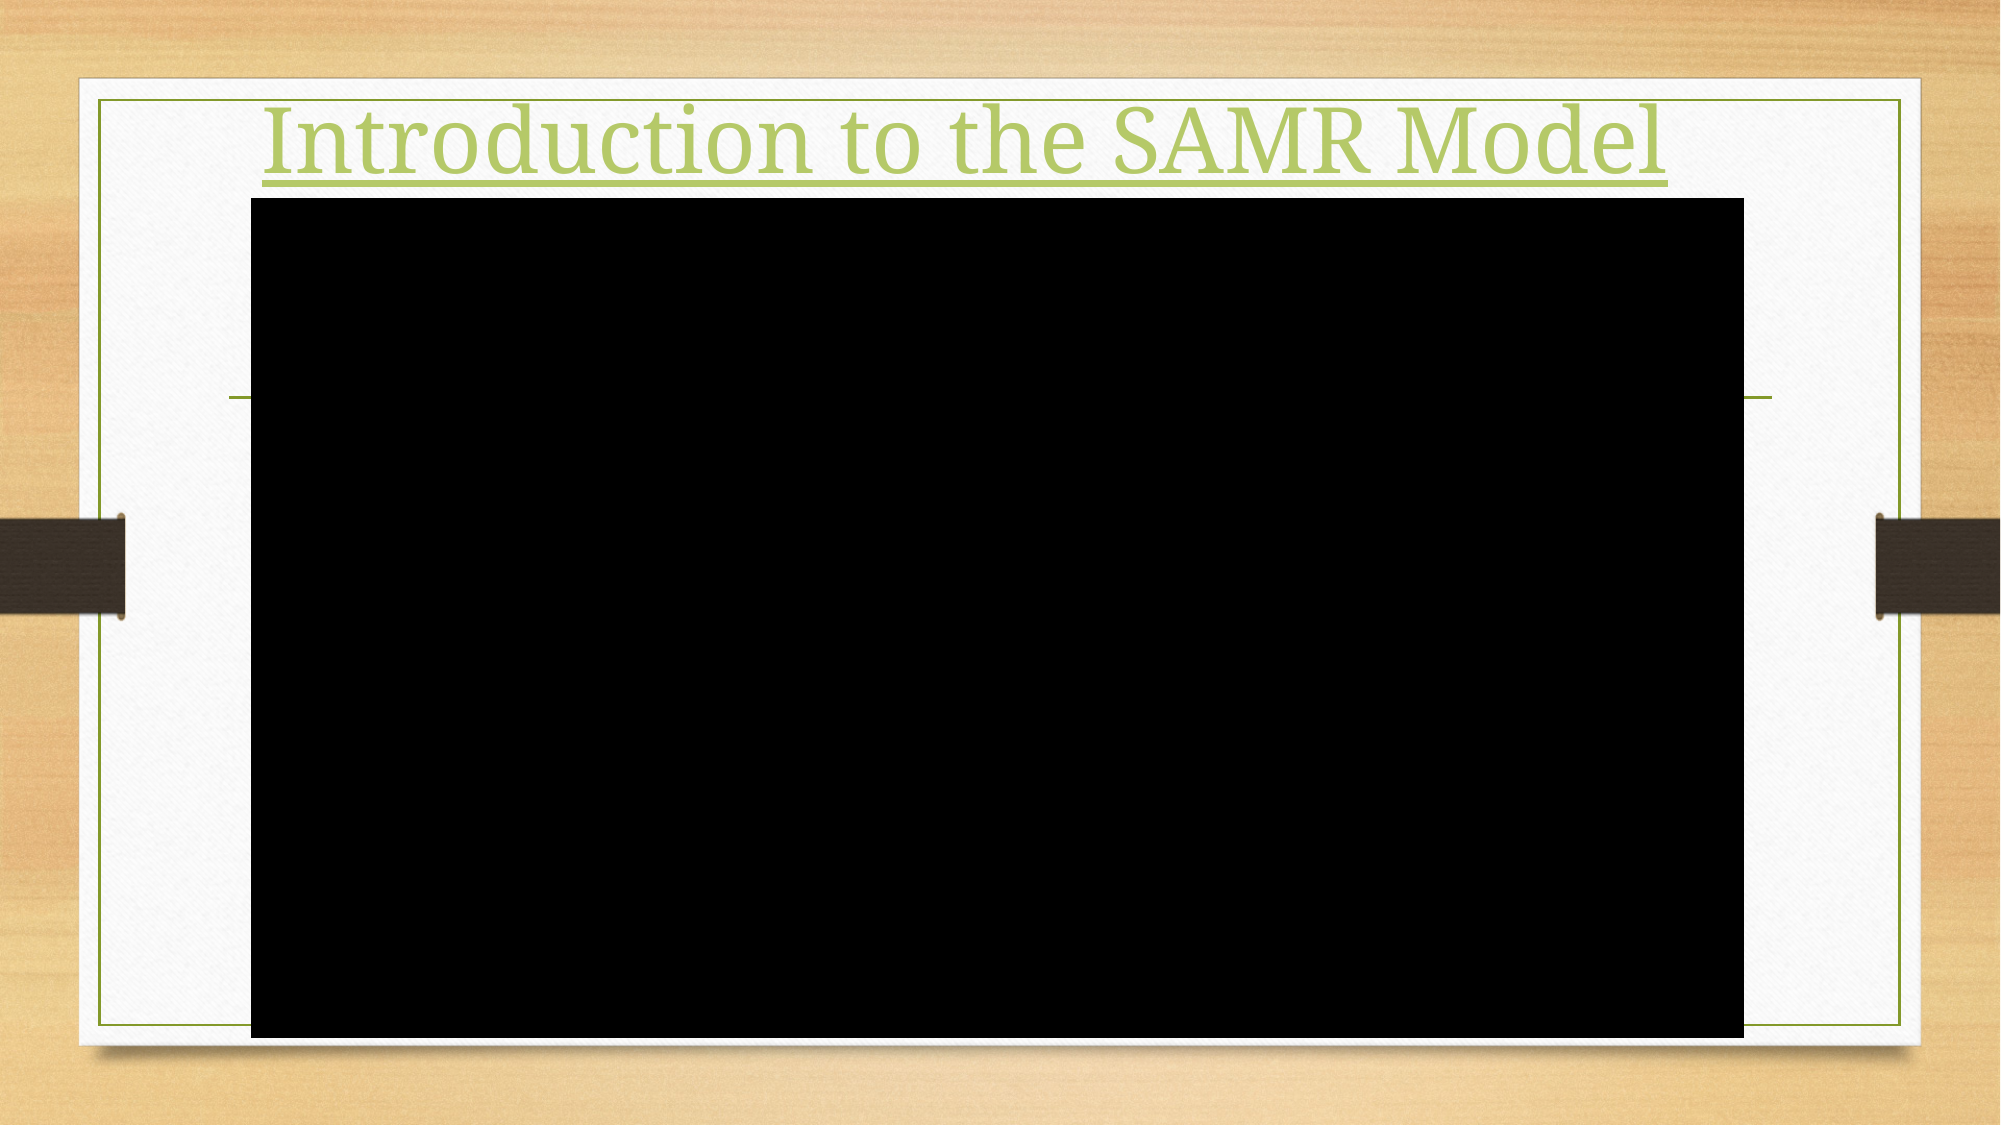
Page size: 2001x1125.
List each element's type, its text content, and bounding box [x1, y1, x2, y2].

title Introduction to the SAMR Model [168, 20, 1763, 267]
picture [0, 0, 2001, 1125]
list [250, 197, 1745, 1039]
